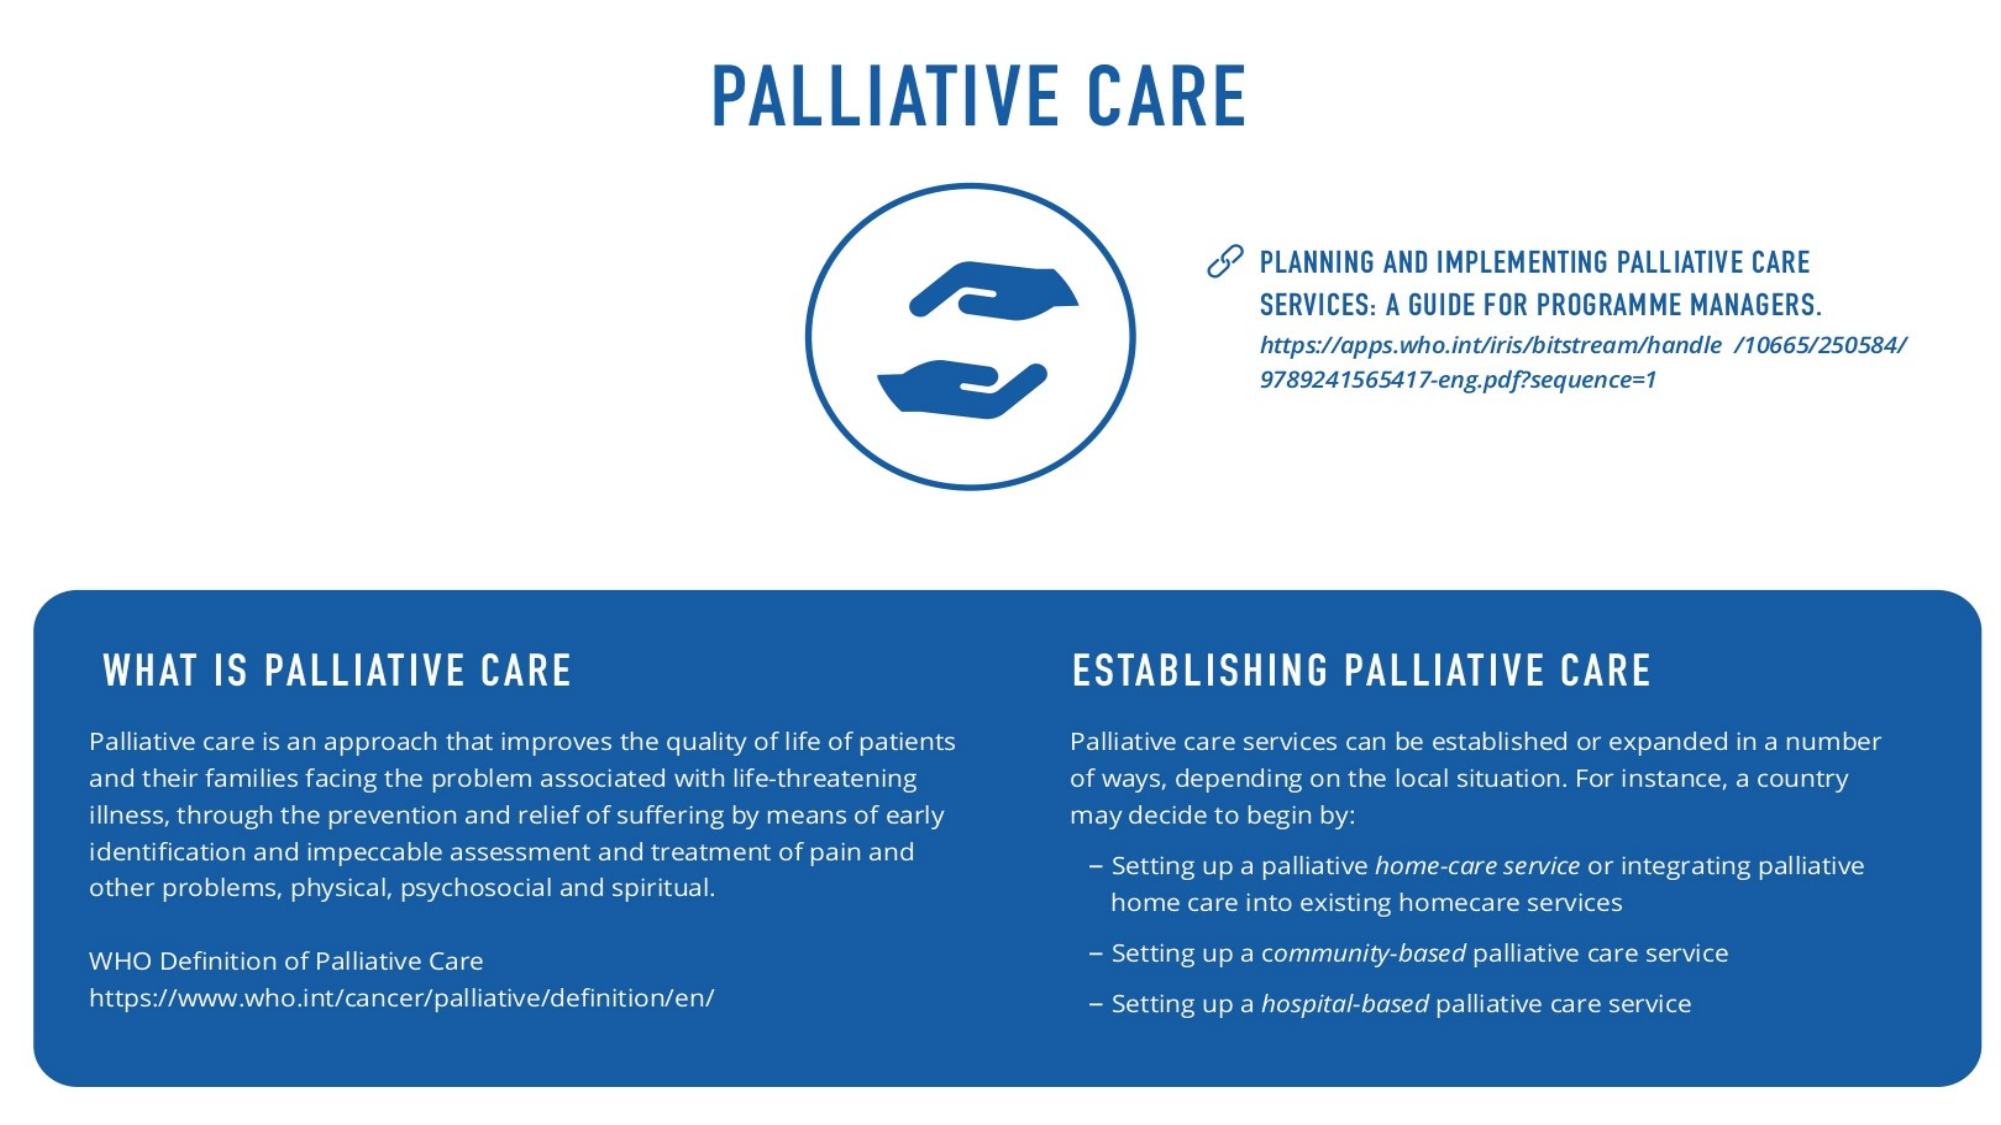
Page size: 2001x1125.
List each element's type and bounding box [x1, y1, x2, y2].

list [0, 0, 2000, 1125]
